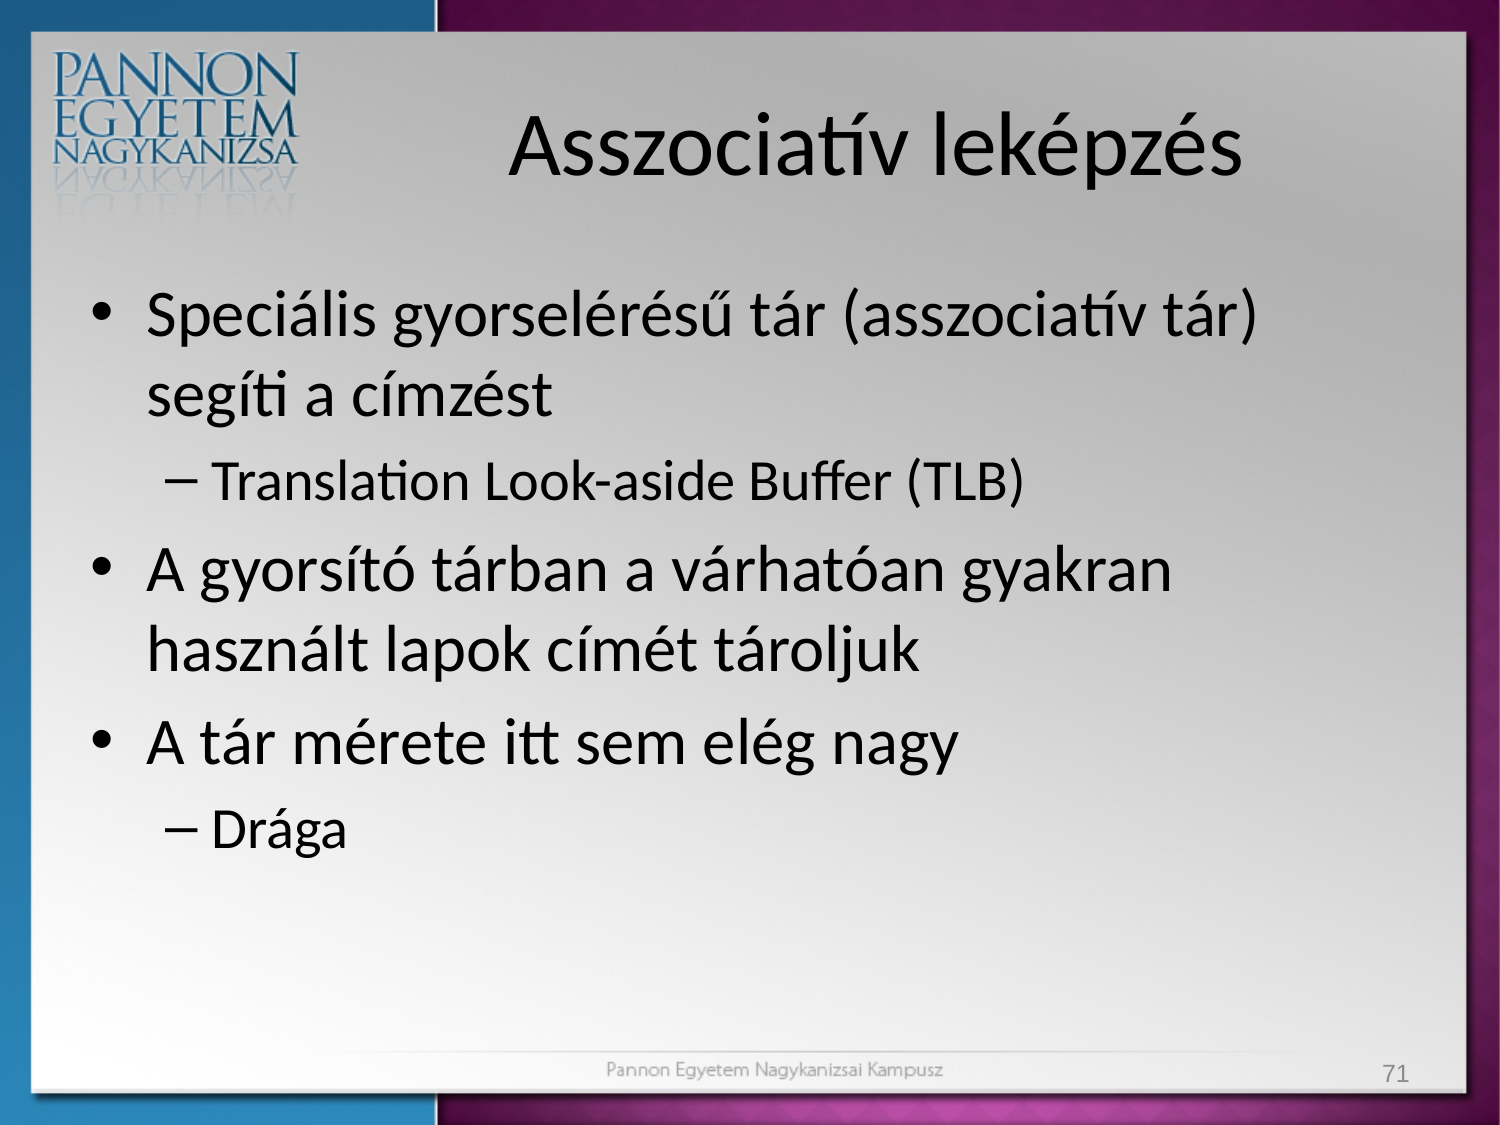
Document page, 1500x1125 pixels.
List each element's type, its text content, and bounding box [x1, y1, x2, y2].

slide_number 71 [1074, 1042, 1425, 1103]
list Speciális gyorselérésű tár (asszociatív tár) segíti a címzést Translation Look-aside Buffer (TLB) A gyorsító tárban a várhatóan gyakran használt lapok címét tároljuk A tár mérete itt sem elég nagy Drága [75, 262, 1425, 1038]
picture [0, 0, 1500, 1125]
title Asszociatív leképzés [328, 45, 1425, 233]
